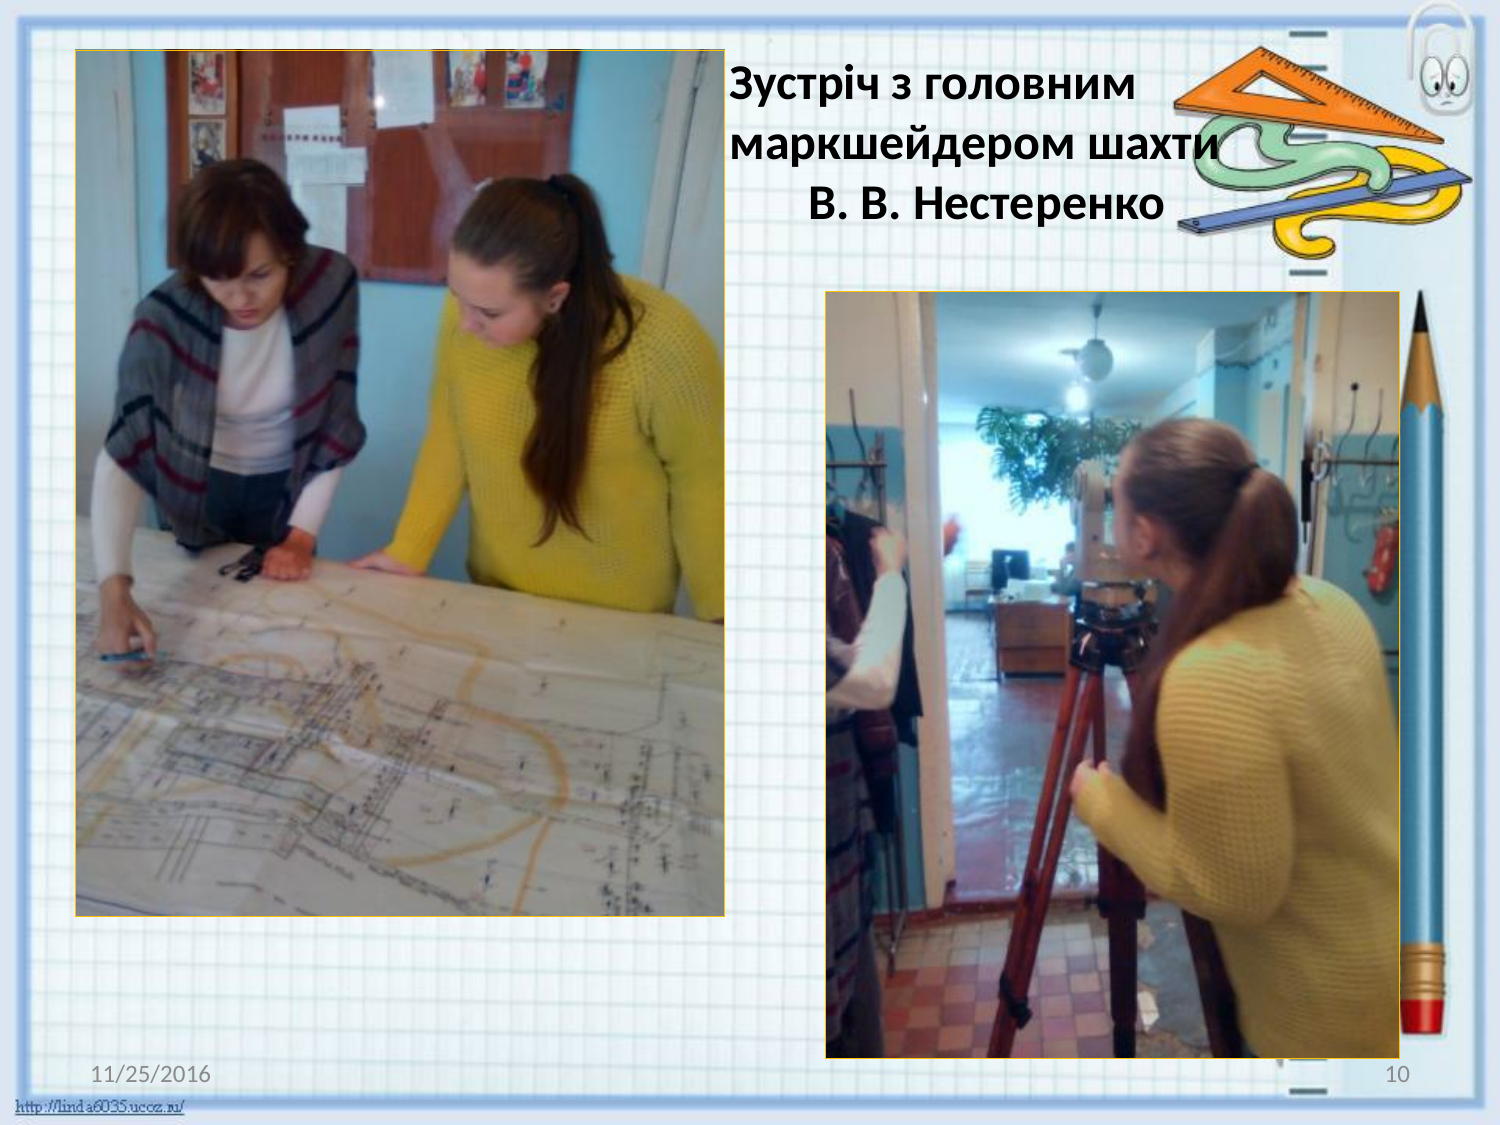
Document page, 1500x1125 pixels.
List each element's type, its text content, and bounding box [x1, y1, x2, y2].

slide_number 10 [1074, 1042, 1425, 1103]
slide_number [75, 1042, 425, 1103]
text_box Зустріч з головним маркшейдером шахти В. В. Нестеренко [714, 42, 1402, 238]
picture [0, 0, 1500, 1125]
